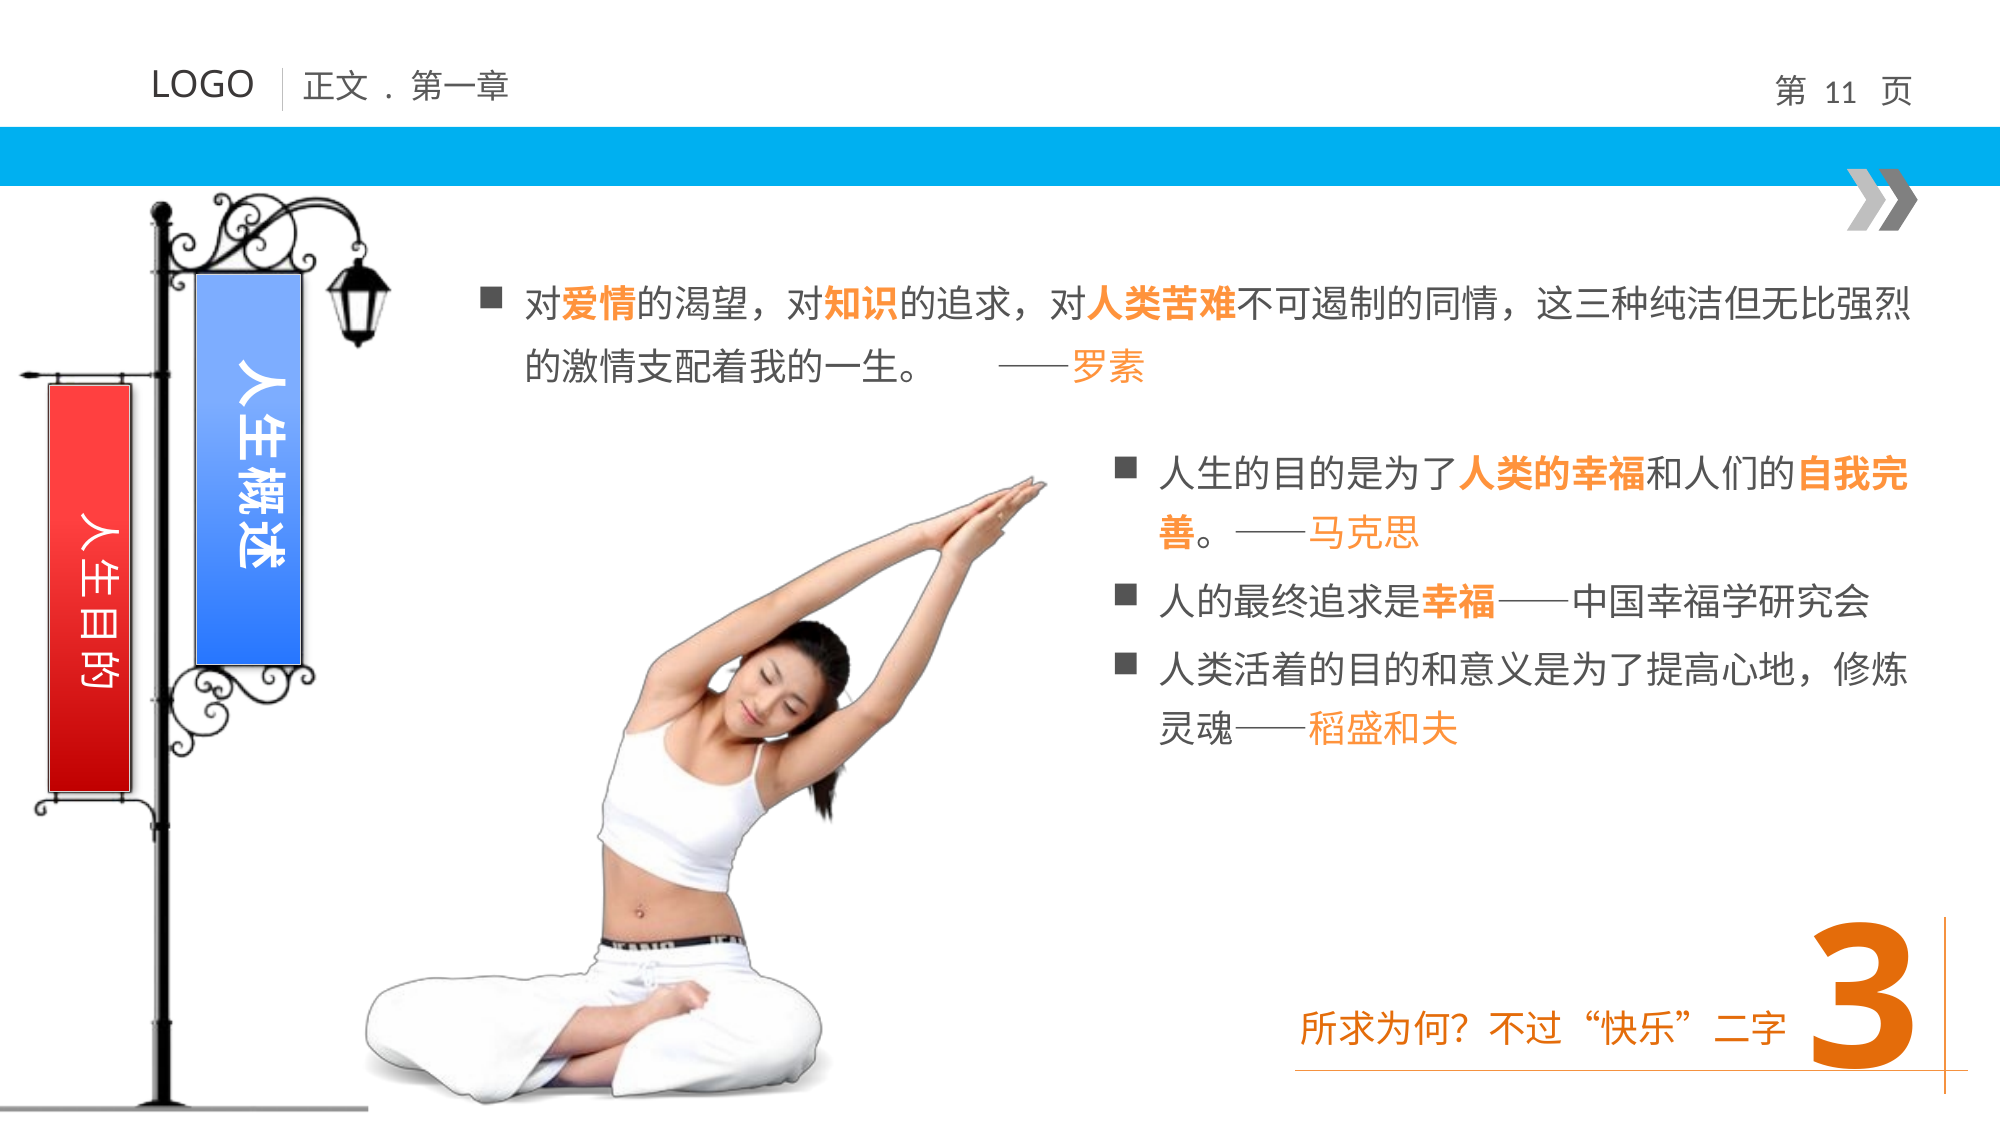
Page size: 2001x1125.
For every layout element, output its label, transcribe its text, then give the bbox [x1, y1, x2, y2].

text_box 人生的目的是为了人类的幸福和人们的自我完善。——马克思 人的最终追求是幸福——中国幸福学研究会 人类活着的目的和意义是为了提高心地，修炼灵魂——稻盛和夫 [1140, 429, 1945, 758]
text_box 对爱情的渴望，对知识的追求，对人类苦难不可遏制的同情，这三种纯洁但无比强烈的激情支配着我的一生。 ——罗素 [462, 254, 1945, 395]
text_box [1176, 860, 1969, 1118]
picture [0, 187, 1140, 1125]
text_box 人生目的 [52, 404, 134, 799]
